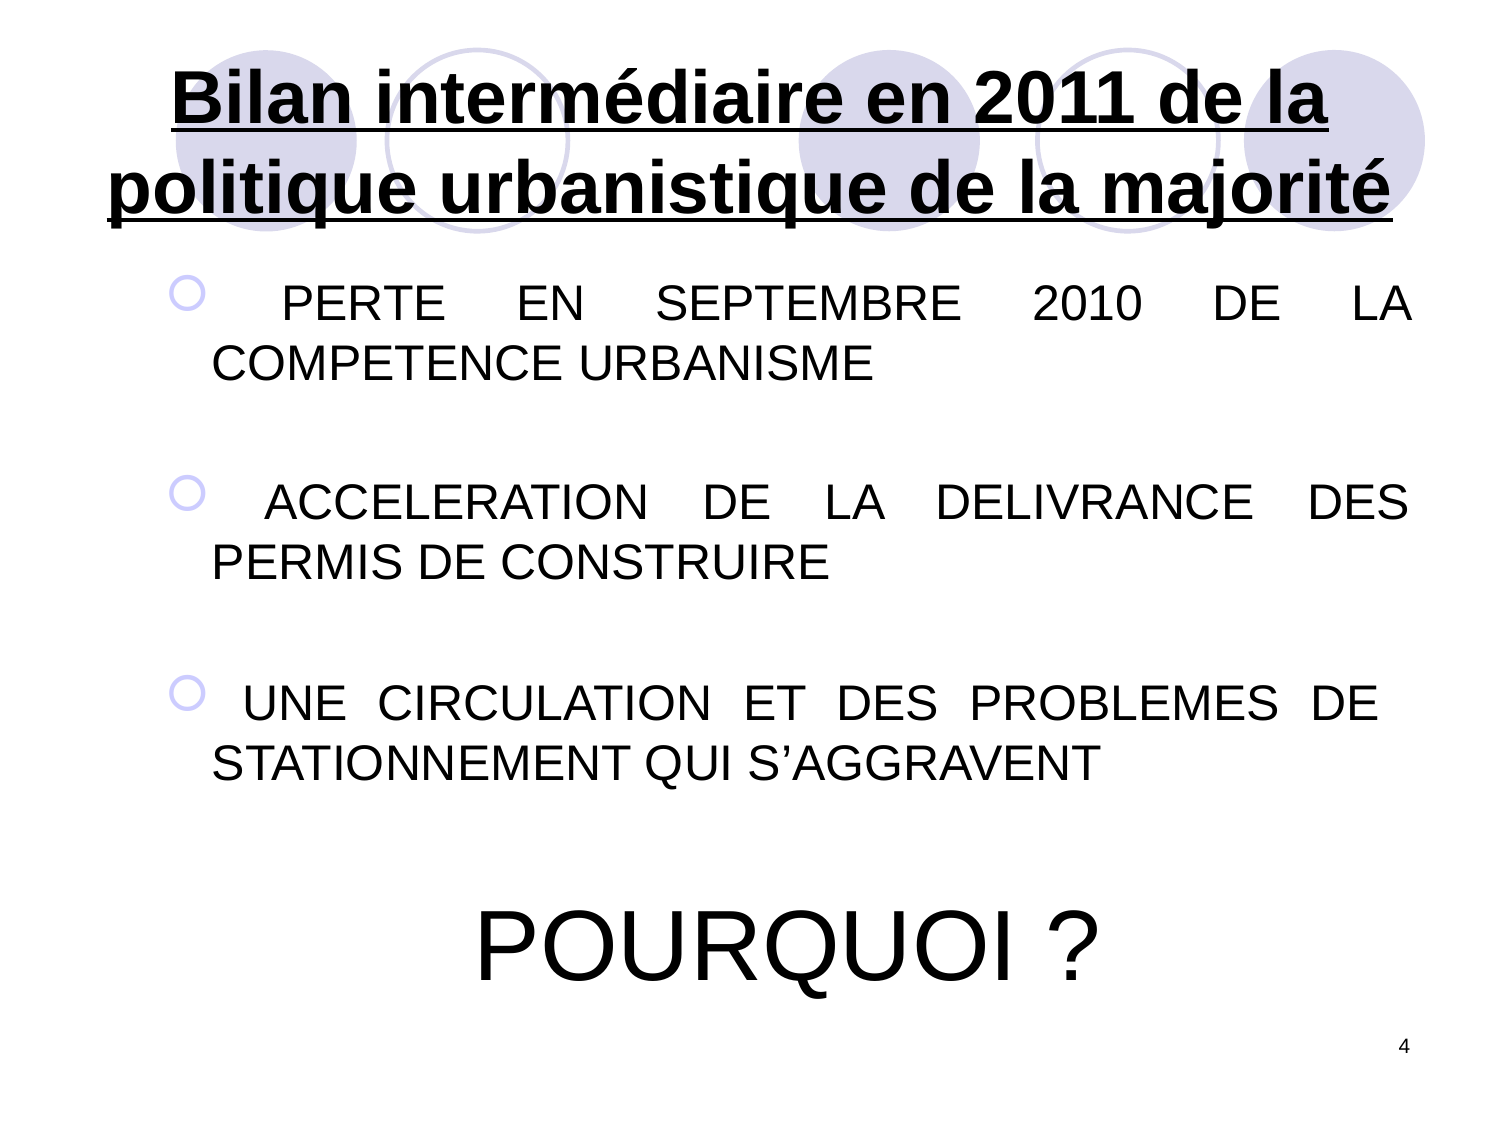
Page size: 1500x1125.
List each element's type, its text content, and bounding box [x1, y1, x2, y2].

list PERTE EN SEPTEMBRE 2010 DE LA COMPETENCE URBANISME ACCELERATION DE LA DELIVRANCE DES PERMIS DE CONSTRUIRE UNE CIRCULATION ET DES PROBLEMES DE STATIONNEMENT QUI S’AGGRAVENT POURQUOI ? [74, 262, 1426, 1006]
title Bilan intermédiaire en 2011 de la politique urbanistique de la majorité [74, 44, 1426, 233]
slide_number 4 [1074, 1024, 1426, 1101]
